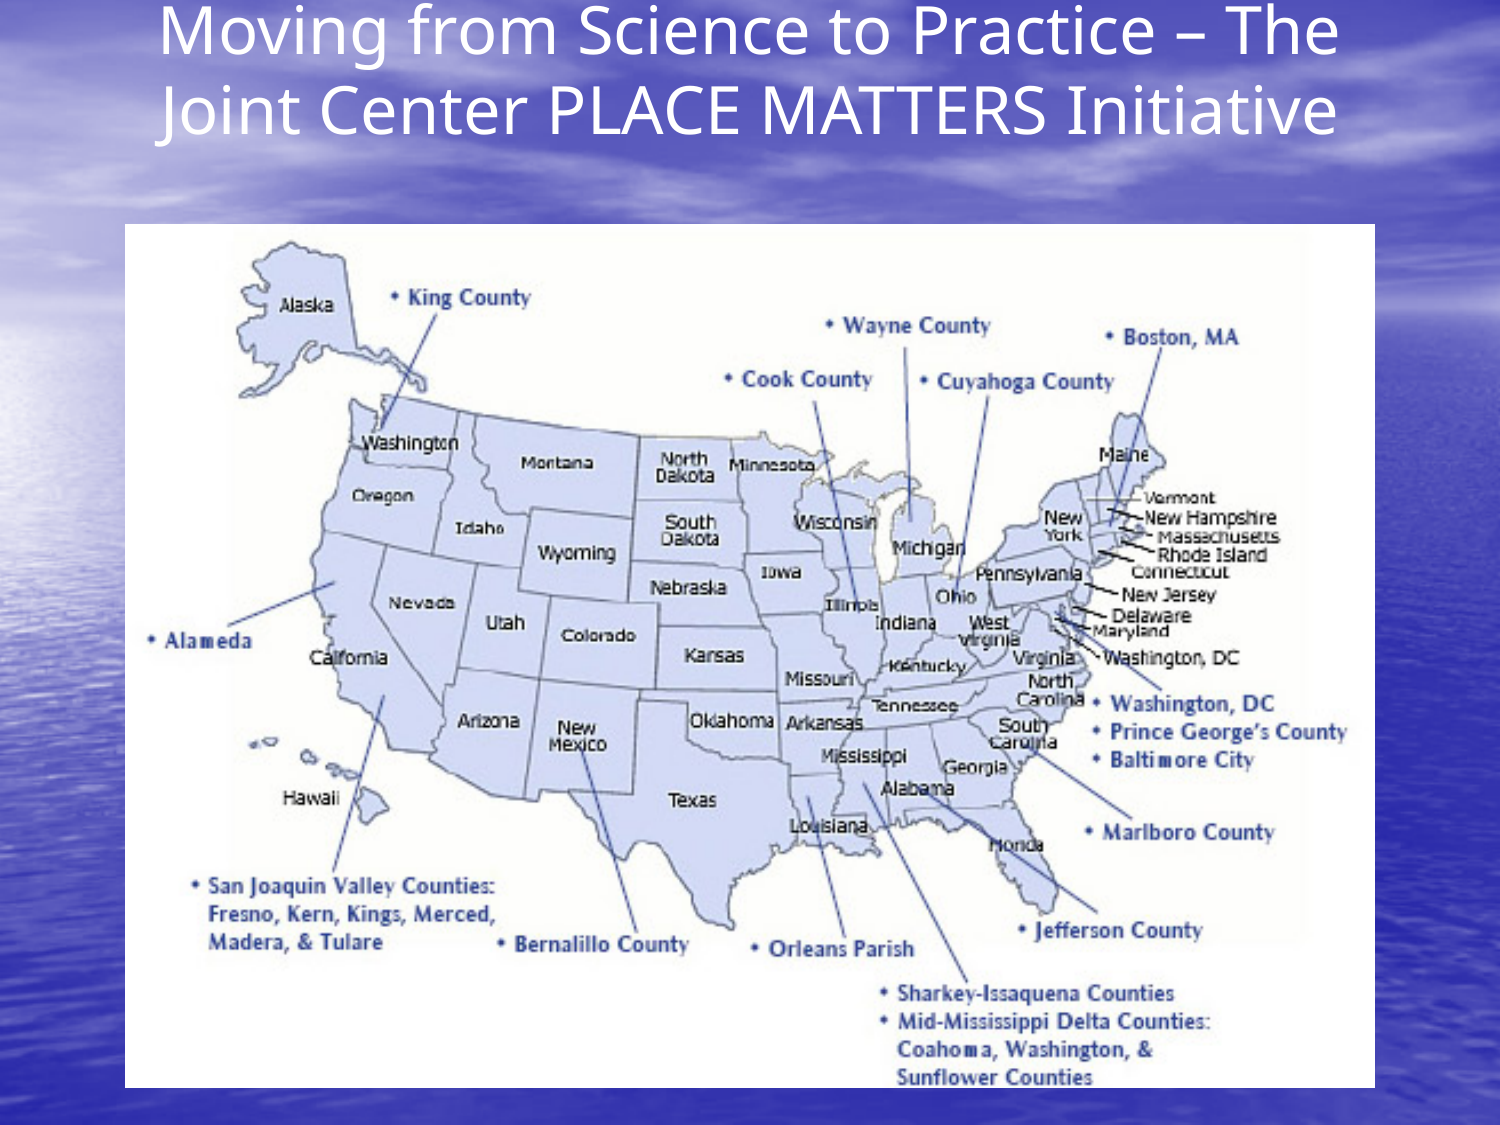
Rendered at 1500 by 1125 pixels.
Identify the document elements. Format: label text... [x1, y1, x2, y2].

list [74, 187, 1426, 988]
picture [124, 224, 1376, 1088]
title Moving from Science to Practice – The Joint Center Place Matters Initiative [74, 0, 1426, 176]
